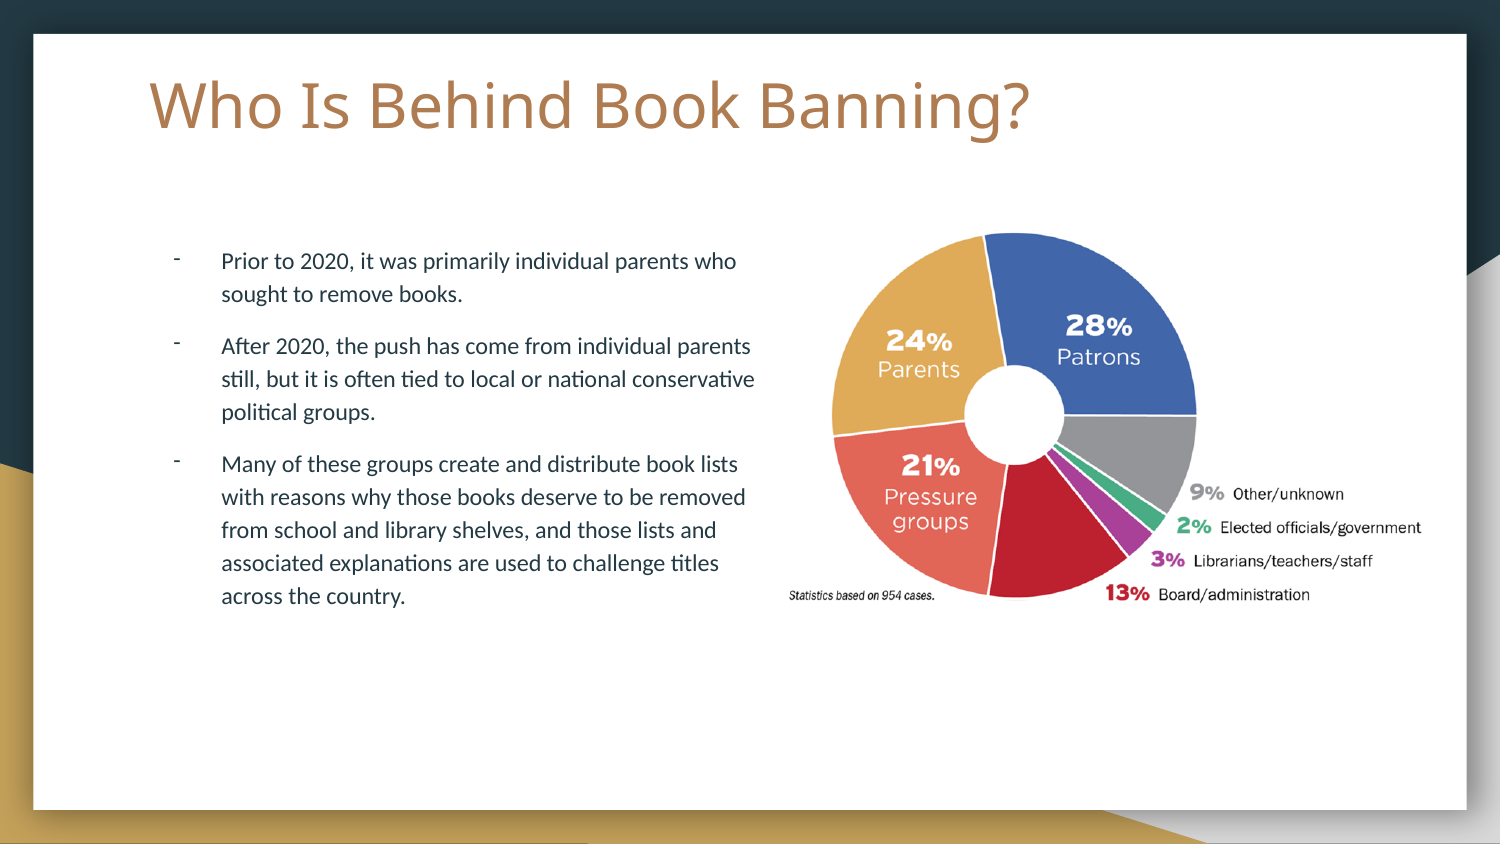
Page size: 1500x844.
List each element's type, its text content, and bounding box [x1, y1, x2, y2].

list Prior to 2020, it was primarily individual parents who sought to remove books. After 2020, the push has come from individual parents still, but it is often tied to local or national conservative political groups. Many of these groups create and distribute book lists with reasons why those books deserve to be removed from school and library shelves, and those lists and associated explanations are used to challenge titles across the country. [134, 226, 773, 629]
title Who Is Behind Book Banning? [134, 51, 1366, 208]
picture [768, 217, 1433, 614]
